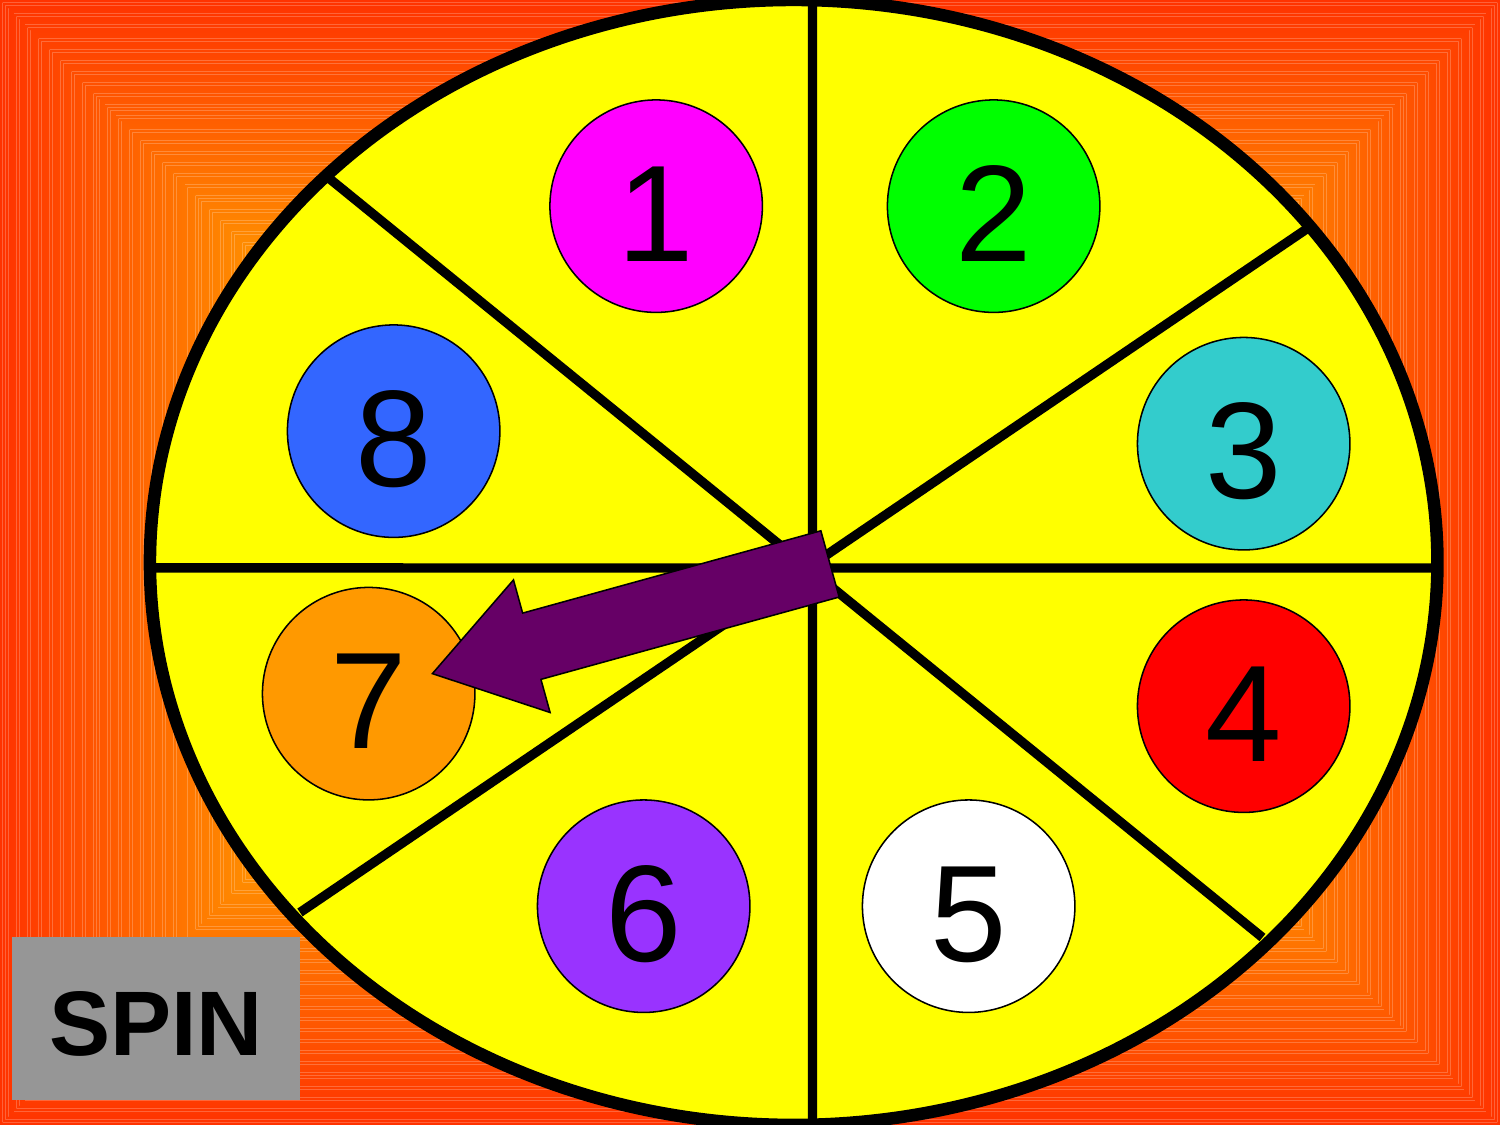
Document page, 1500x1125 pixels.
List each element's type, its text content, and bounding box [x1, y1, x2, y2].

text_box [813, 0, 1438, 567]
text_box 3 [1137, 337, 1350, 550]
text_box [149, 0, 812, 1125]
text_box 2 [887, 99, 1100, 313]
text_box 5 [862, 799, 1075, 1013]
text_box [432, 530, 840, 713]
text_box 4 [1137, 599, 1350, 813]
text_box [813, 568, 1438, 1125]
text_box SPIN [12, 937, 300, 1100]
text_box 8 [287, 324, 500, 538]
text_box 1 [549, 99, 763, 313]
text_box 7 [262, 587, 475, 800]
text_box 6 [537, 799, 750, 1013]
